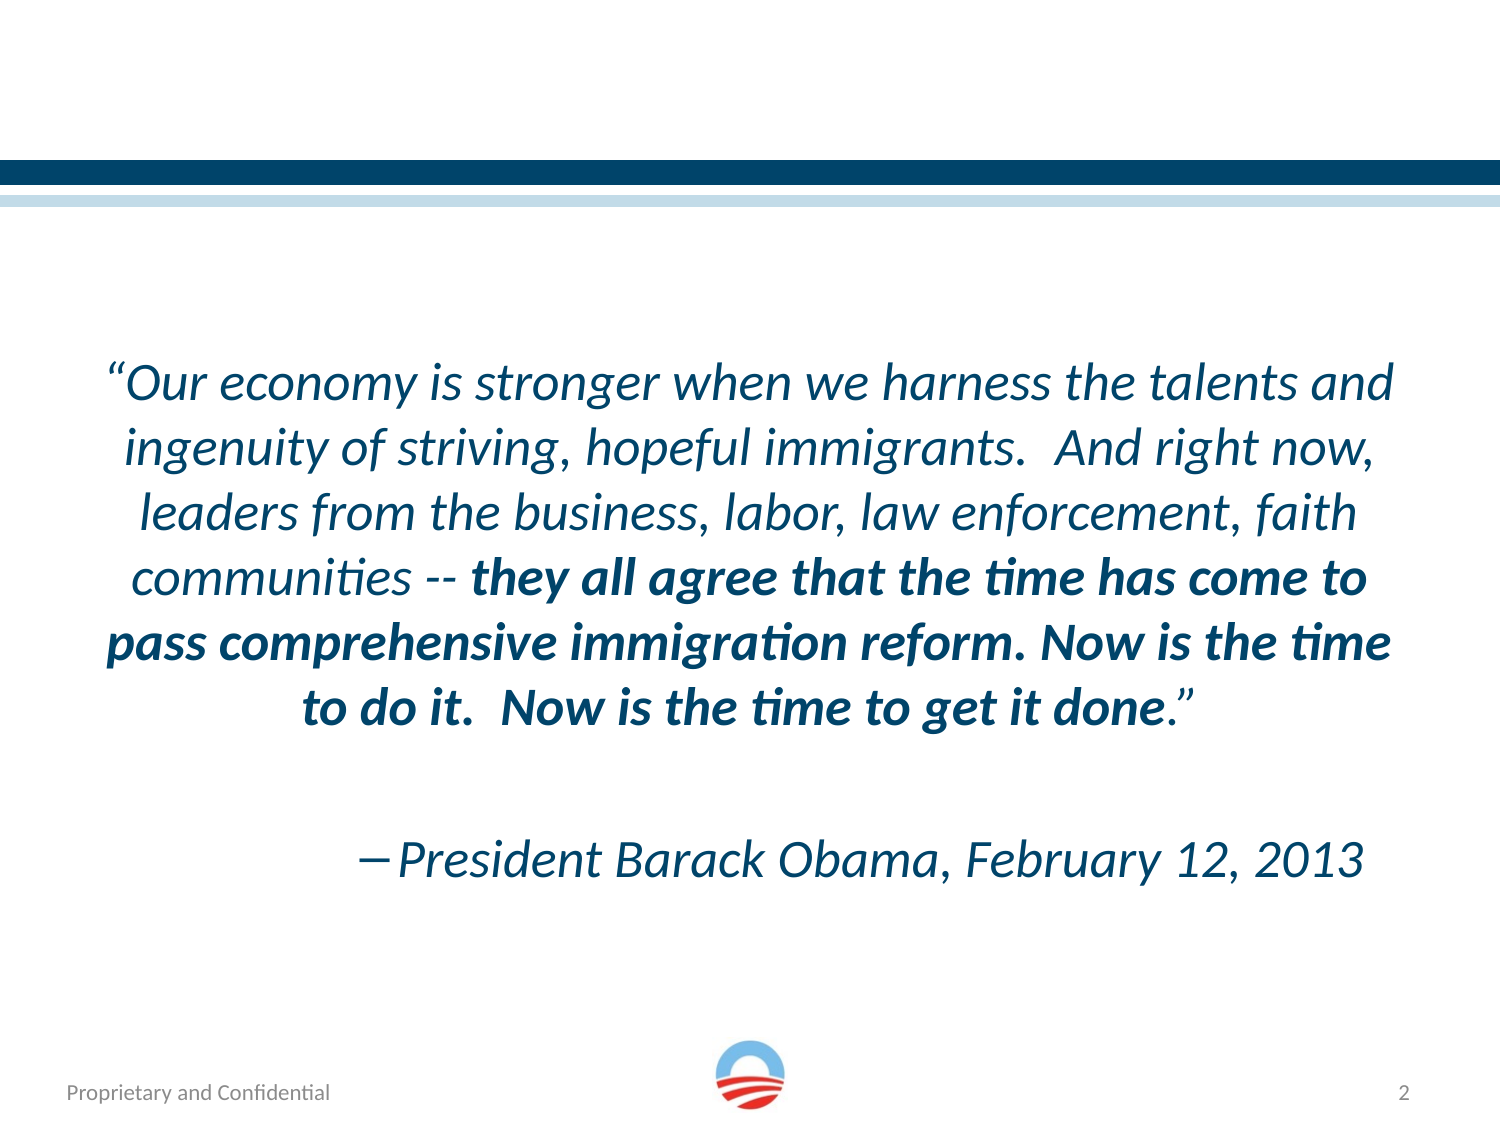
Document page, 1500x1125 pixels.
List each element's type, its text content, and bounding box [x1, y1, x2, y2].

list “Our economy is stronger when we harness the talents and ingenuity of striving, hopeful immigrants. And right now, leaders from the business, labor, law enforcement, faith communities -- they all agree that the time has come to pass comprehensive immigration reform. Now is the time to do it. Now is the time to get it done.” President Barack Obama, February 12, 2013 [75, 262, 1425, 975]
slide_number 2 [1074, 1065, 1425, 1118]
picture [712, 1037, 788, 1113]
